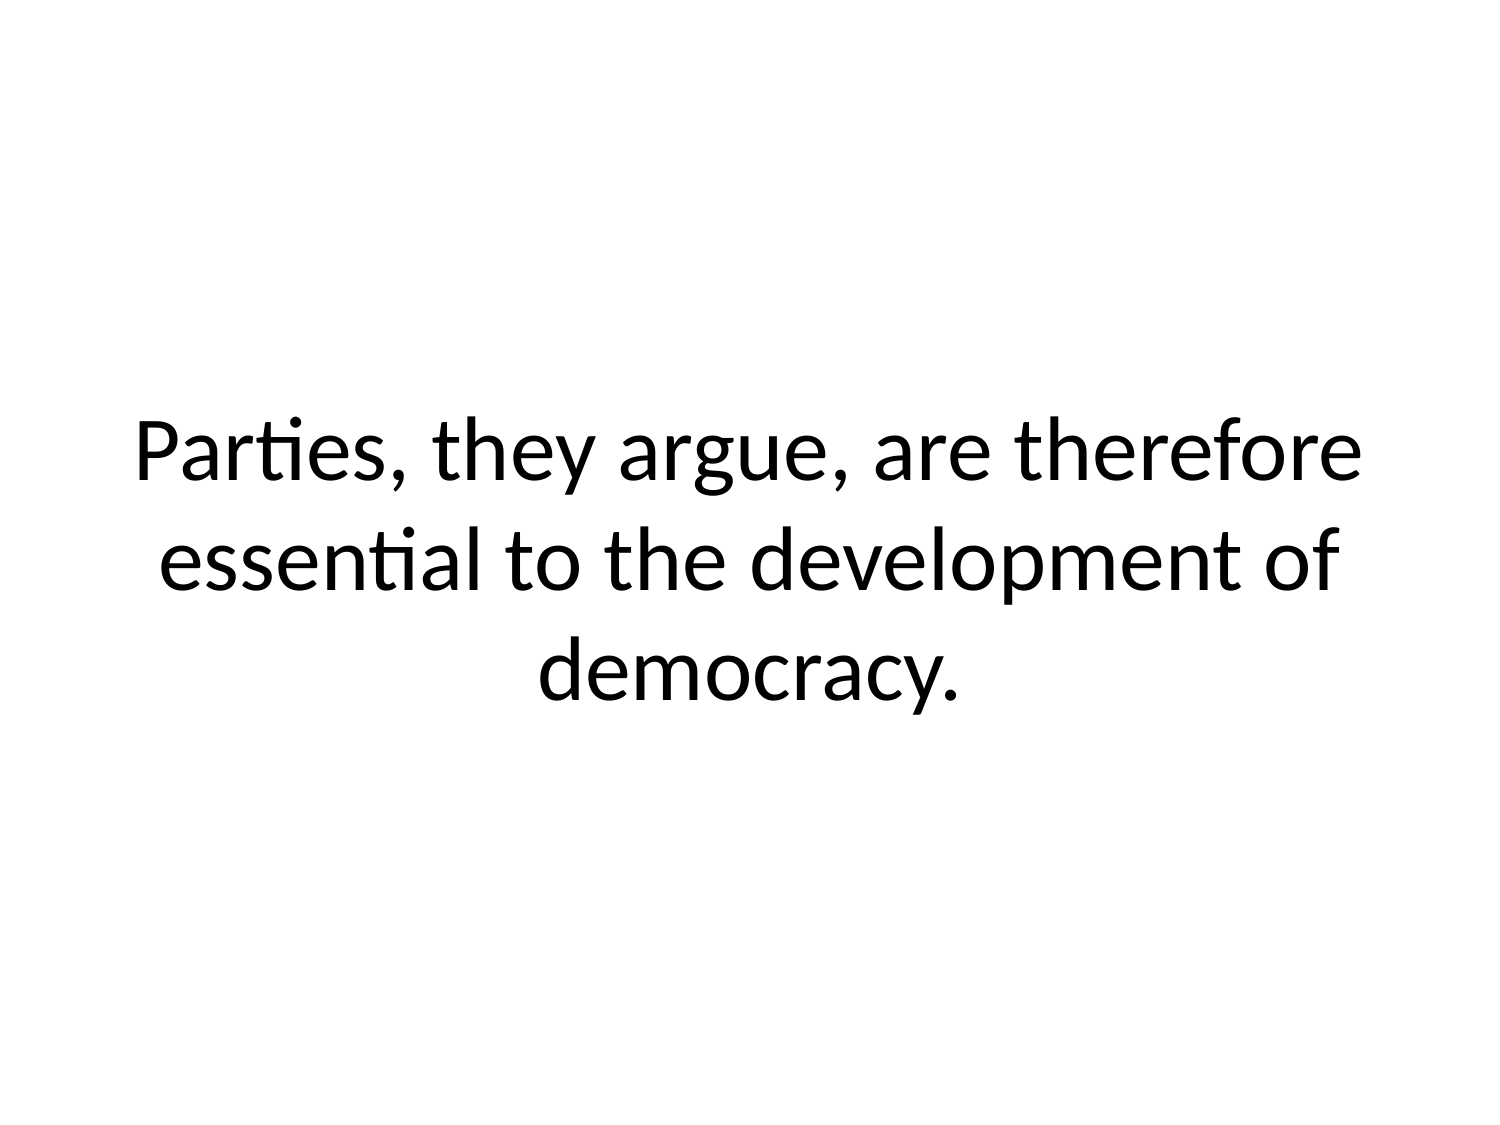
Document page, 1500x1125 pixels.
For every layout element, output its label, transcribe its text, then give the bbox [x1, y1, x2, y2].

title Parties, they argue, are therefore essential to the development of democracy. [74, 44, 1426, 1063]
